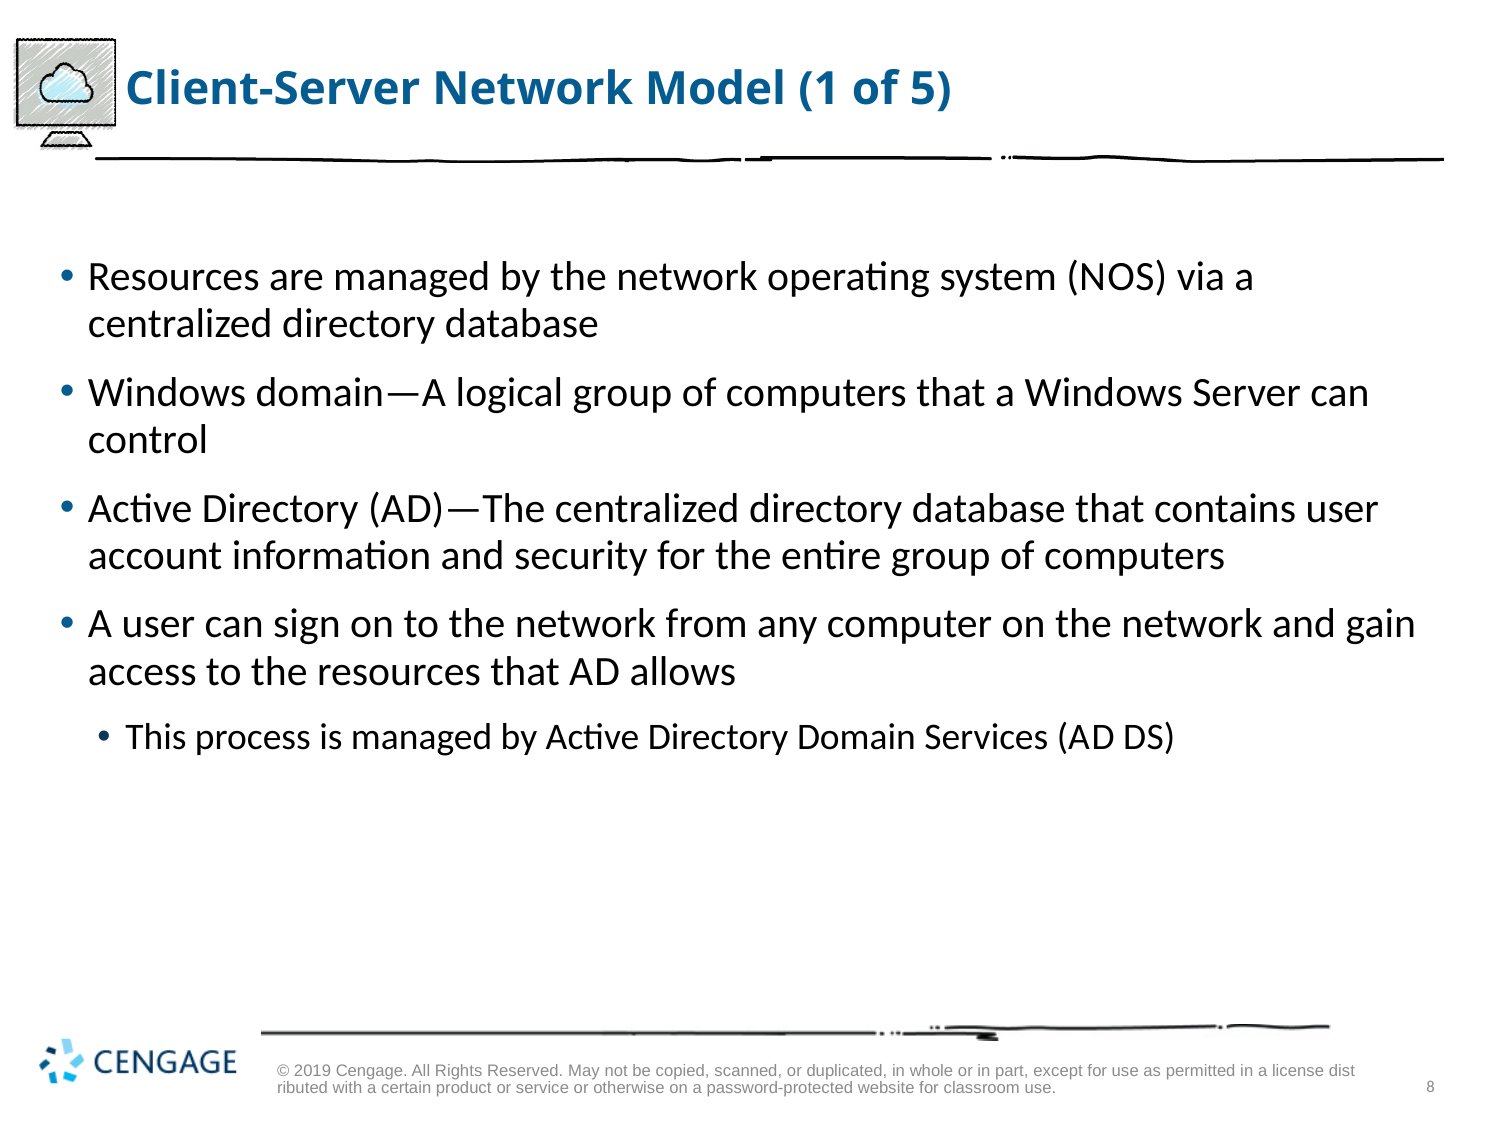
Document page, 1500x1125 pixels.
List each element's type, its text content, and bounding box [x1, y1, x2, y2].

picture [13, 36, 117, 151]
footer © 2019 Cengage. All Rights Reserved. May not be copied, scanned, or duplicated, in whole or in part, except for use as permitted in a license distributed with a certain product or service or otherwise on a password-protected website for classroom use. [262, 1050, 1375, 1091]
picture [95, 155, 1444, 163]
picture [19, 1025, 249, 1096]
picture [261, 1024, 1331, 1041]
title Client-Server Network Model (1 of 5) [125, 66, 1442, 116]
list Resources are managed by the network operating system (N O S) via a centralized directory database Windows domain—A logical group of computers that a Windows Server can control Active Directory (A D)—The centralized directory database that contains user account information and security for the entire group of computers A user can sign on to the network from any computer on the network and gain access to the resources that A D allows This process is managed by Active Directory Domain Services (A D D S) [59, 252, 1441, 768]
